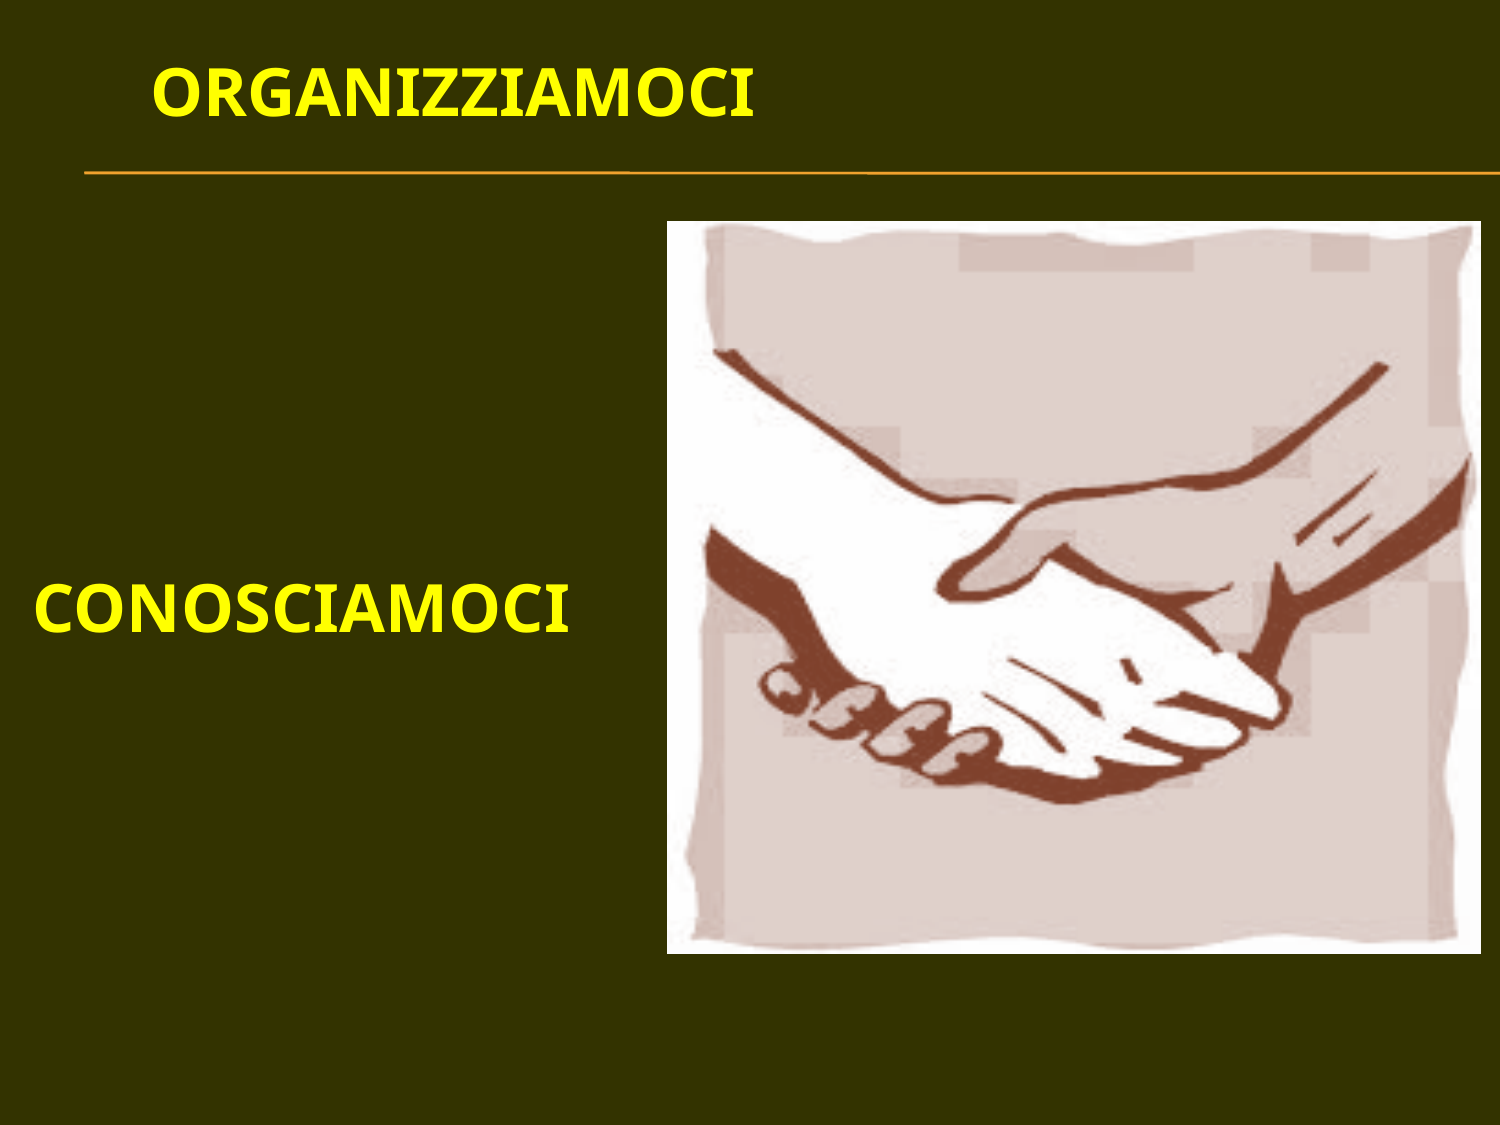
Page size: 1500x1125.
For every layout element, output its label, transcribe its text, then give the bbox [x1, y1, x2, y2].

text_box ORGANIZZIAMOCI [135, 42, 772, 138]
title CONOSCIAMOCI [17, 549, 656, 722]
picture [666, 221, 1481, 955]
